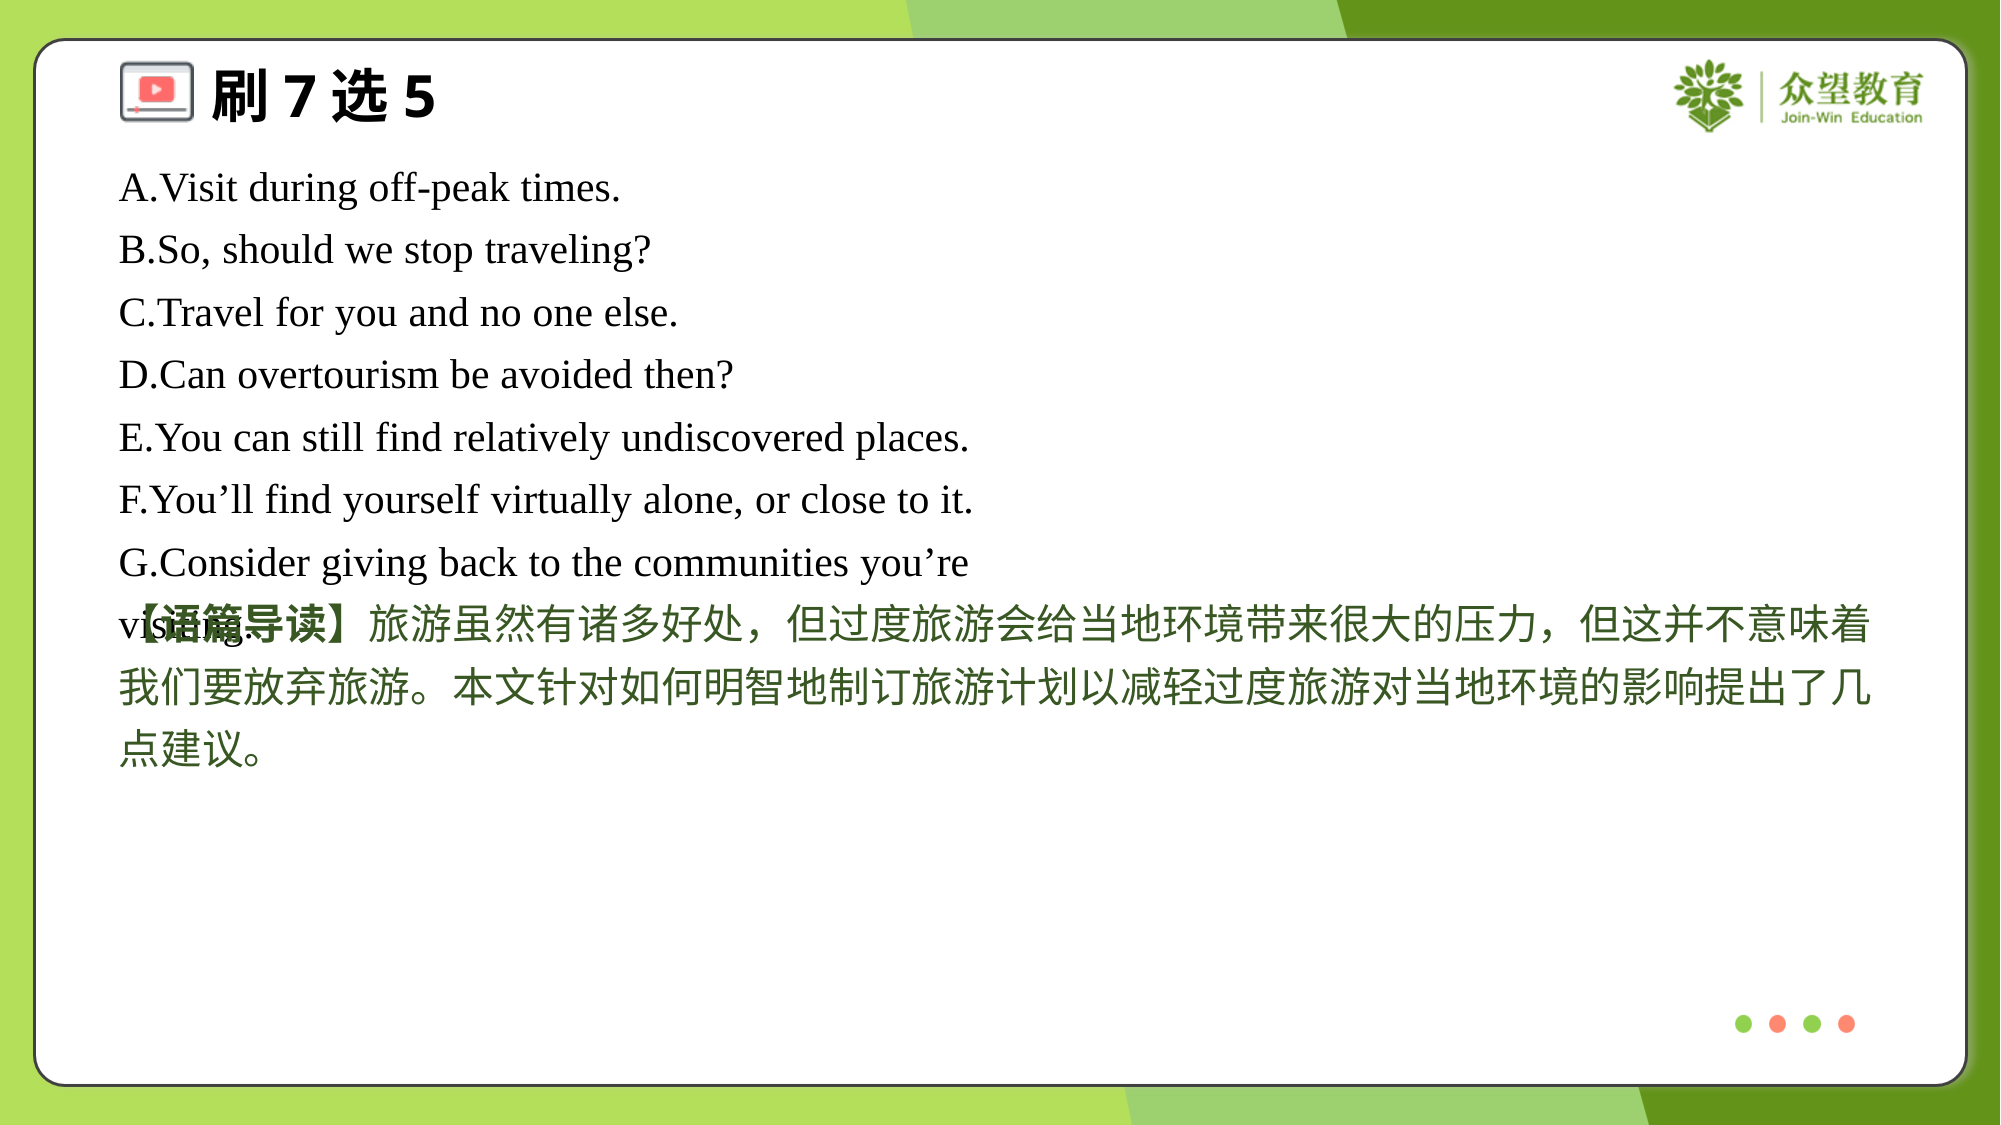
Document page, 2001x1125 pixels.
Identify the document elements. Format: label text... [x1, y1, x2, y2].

text_box A.Visit during off-peak times. B.So, should we stop traveling? C.Travel for you and no one else. D.Can overtourism be avoided then? E.You can still find relatively undiscovered places. F.You’ll find yourself virtually alone, or close to it. G.Consider giving back to the communities you’re visiting.#7 [118, 146, 1883, 579]
text_box 【语篇导读】旅游虽然有诸多好处，但过度旅游会给当地环境带来很大的压力，但这并不意味着我们要放弃旅游。本文针对如何明智地制订旅游计划以减轻过度旅游对当地环境的影响提出了几点建议。 [118, 585, 1883, 769]
picture [0, 0, 2000, 1125]
